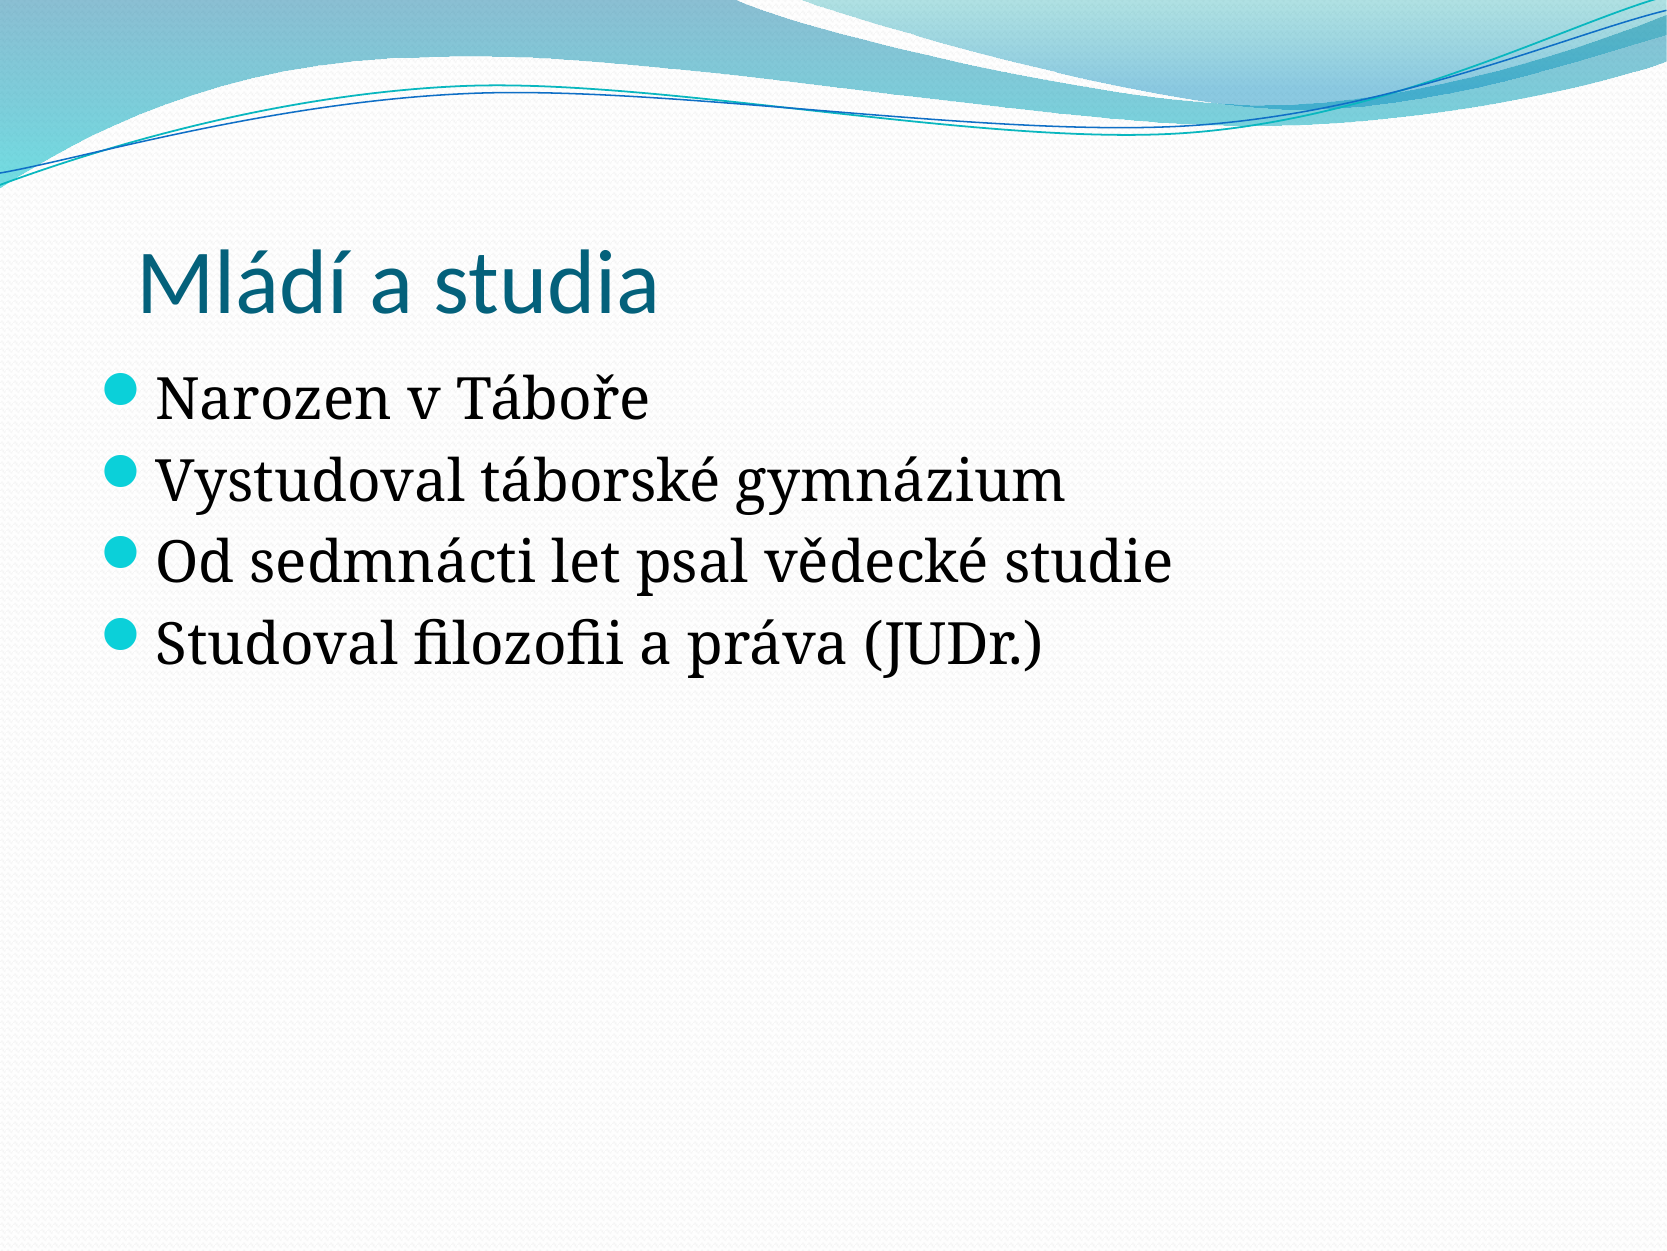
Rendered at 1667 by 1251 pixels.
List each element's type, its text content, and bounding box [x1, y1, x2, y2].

list Narozen v Táboře Vystudoval táborské gymnázium Od sedmnácti let psal vědecké studie Studoval filozofii a práva (JUDr.) [83, 352, 1584, 1153]
title Mládí a studia [83, 128, 1584, 337]
